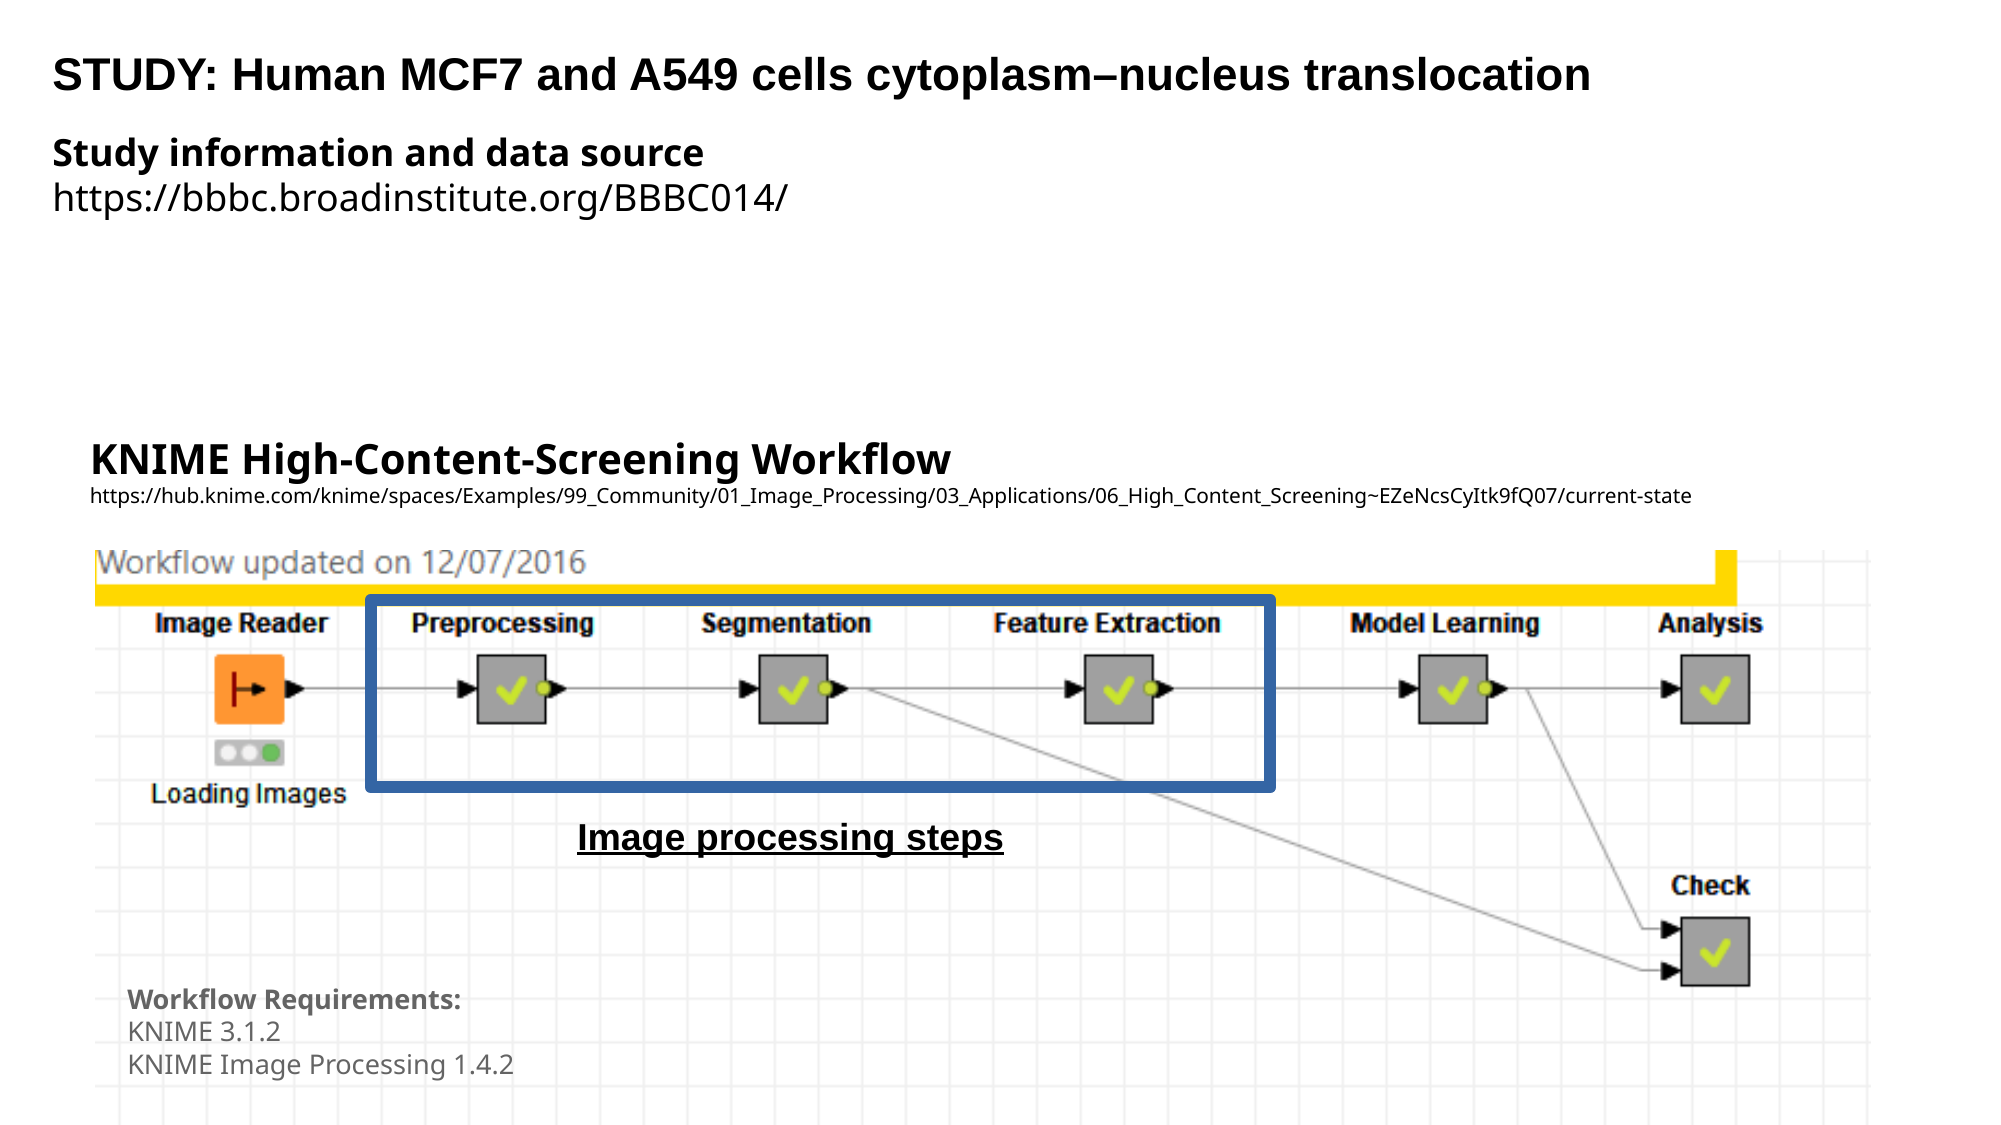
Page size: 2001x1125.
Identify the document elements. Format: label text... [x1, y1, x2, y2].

text_box Study information and data source https://bbbc.broadinstitute.org/BBBC014/ [37, 173, 825, 263]
text_box KNIME High-Content-Screening Workflow https://hub.knime.com/knime/spaces/Examples/99_Community/01_Image_Processing/03_Applications/06_High_Content_Screening~EZeNcsCyItk9fQ07/current-state [75, 425, 1913, 488]
text_box STUDY: Human MCF7 and A549 cells cytoplasm–nucleus translocation [37, 37, 1838, 173]
picture [95, 550, 1871, 1125]
